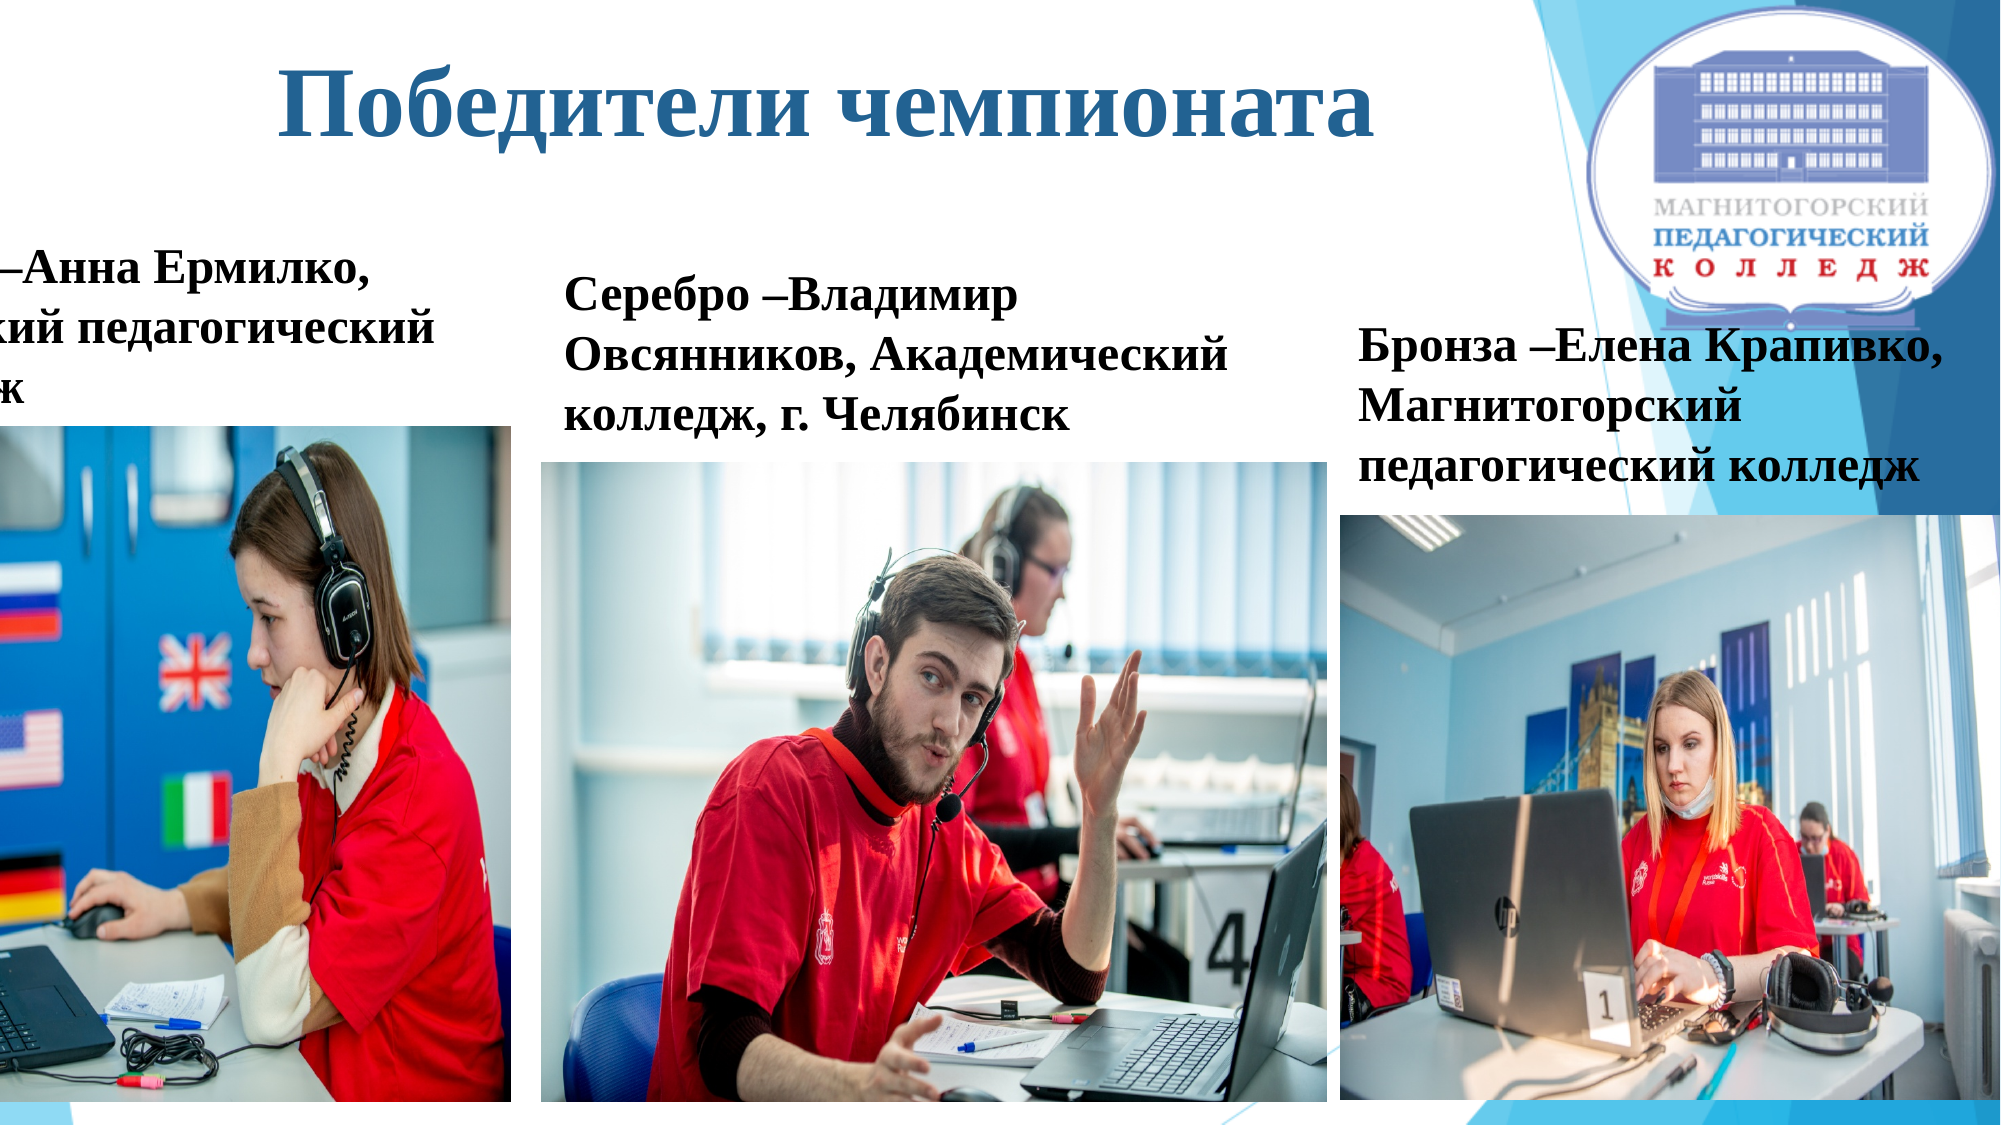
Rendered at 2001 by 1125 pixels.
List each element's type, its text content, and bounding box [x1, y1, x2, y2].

picture [0, 0, 2001, 1125]
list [0, 425, 511, 1102]
text_box [1293, 418, 2000, 426]
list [540, 462, 1327, 1102]
text_box Бронза –Елена Крапивко, Магнитогорский педагогический колледж [1343, 304, 2000, 418]
text_box [1291, 426, 2000, 1125]
text_box Серебро –Владимир Овсянников, Академический колледж, г. Челябинск [548, 314, 1312, 449]
title Победители чемпионата [122, 28, 1533, 168]
list Золото –Анна Ермилко, Миасский педагогический колледж [0, 302, 505, 421]
